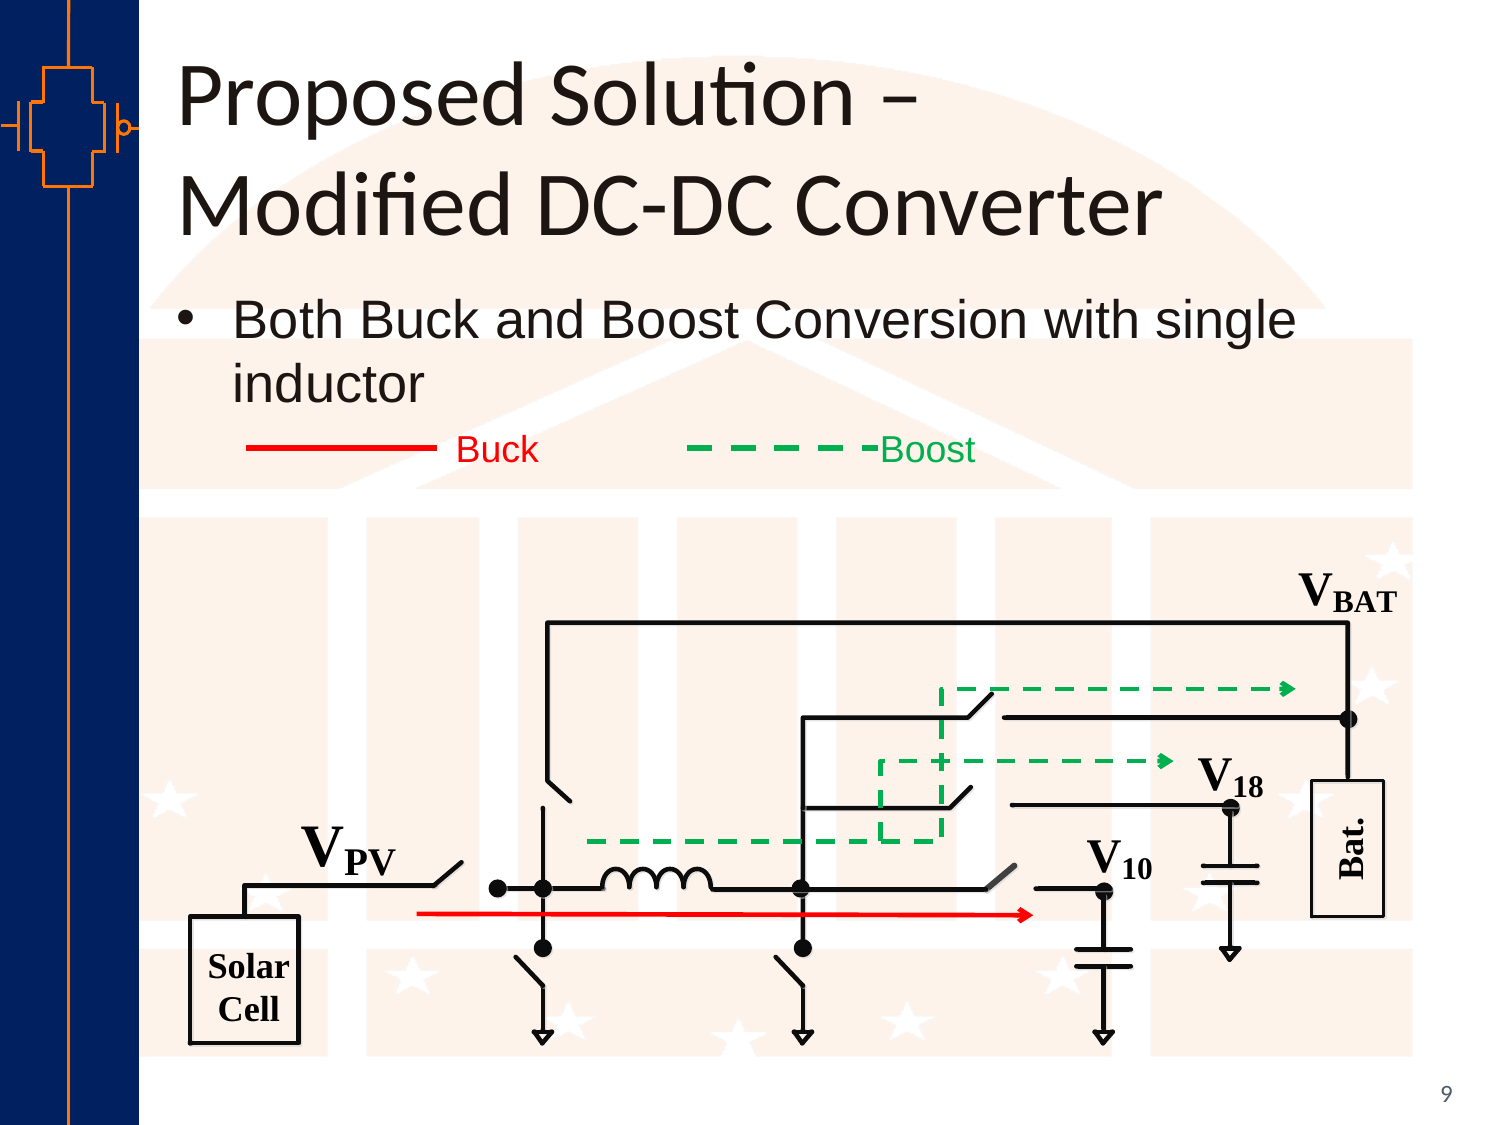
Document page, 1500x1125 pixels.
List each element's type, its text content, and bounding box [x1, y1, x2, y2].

slide_number 9 [1425, 1062, 1488, 1123]
text_box Boost [865, 417, 991, 478]
picture [186, 553, 1399, 1049]
text_box Proposed Solution – Modified DC-DC Converter [161, 26, 1500, 371]
text_box Buck [440, 417, 554, 478]
text_box Both Buck and Boost Conversion with single inductor [161, 276, 1493, 617]
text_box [587, 688, 1296, 842]
